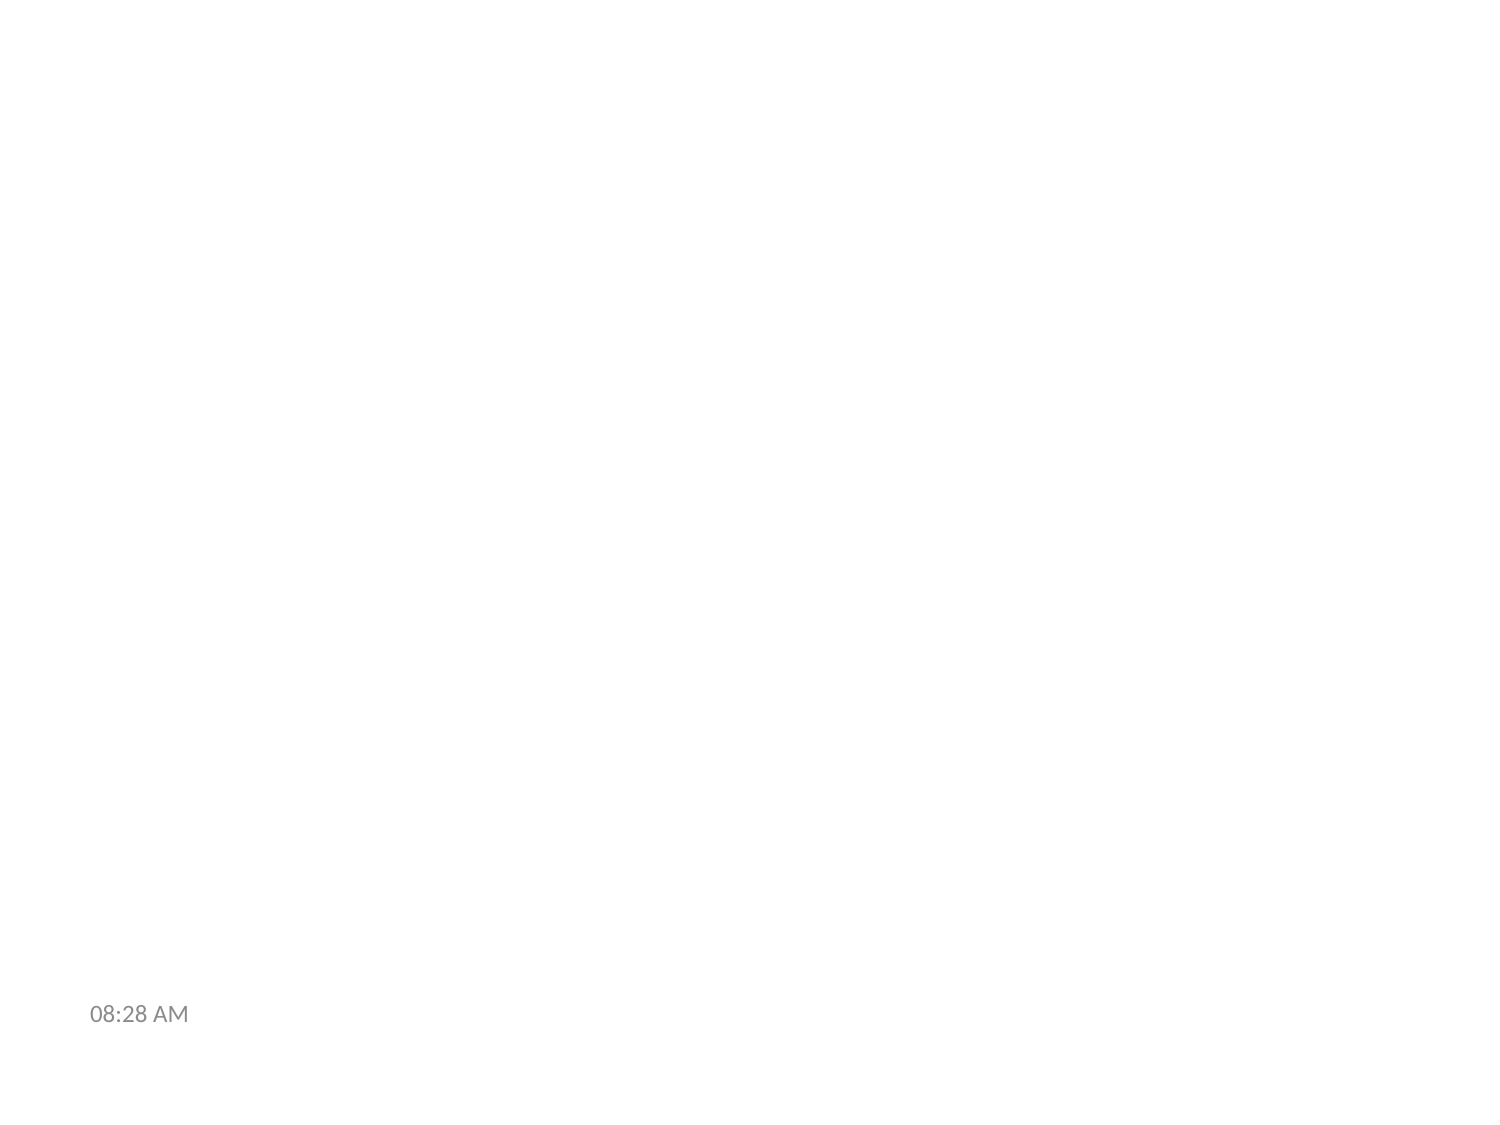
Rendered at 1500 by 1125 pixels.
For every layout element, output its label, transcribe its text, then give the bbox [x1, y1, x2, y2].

text_box 3:35 PM [75, 982, 425, 1043]
